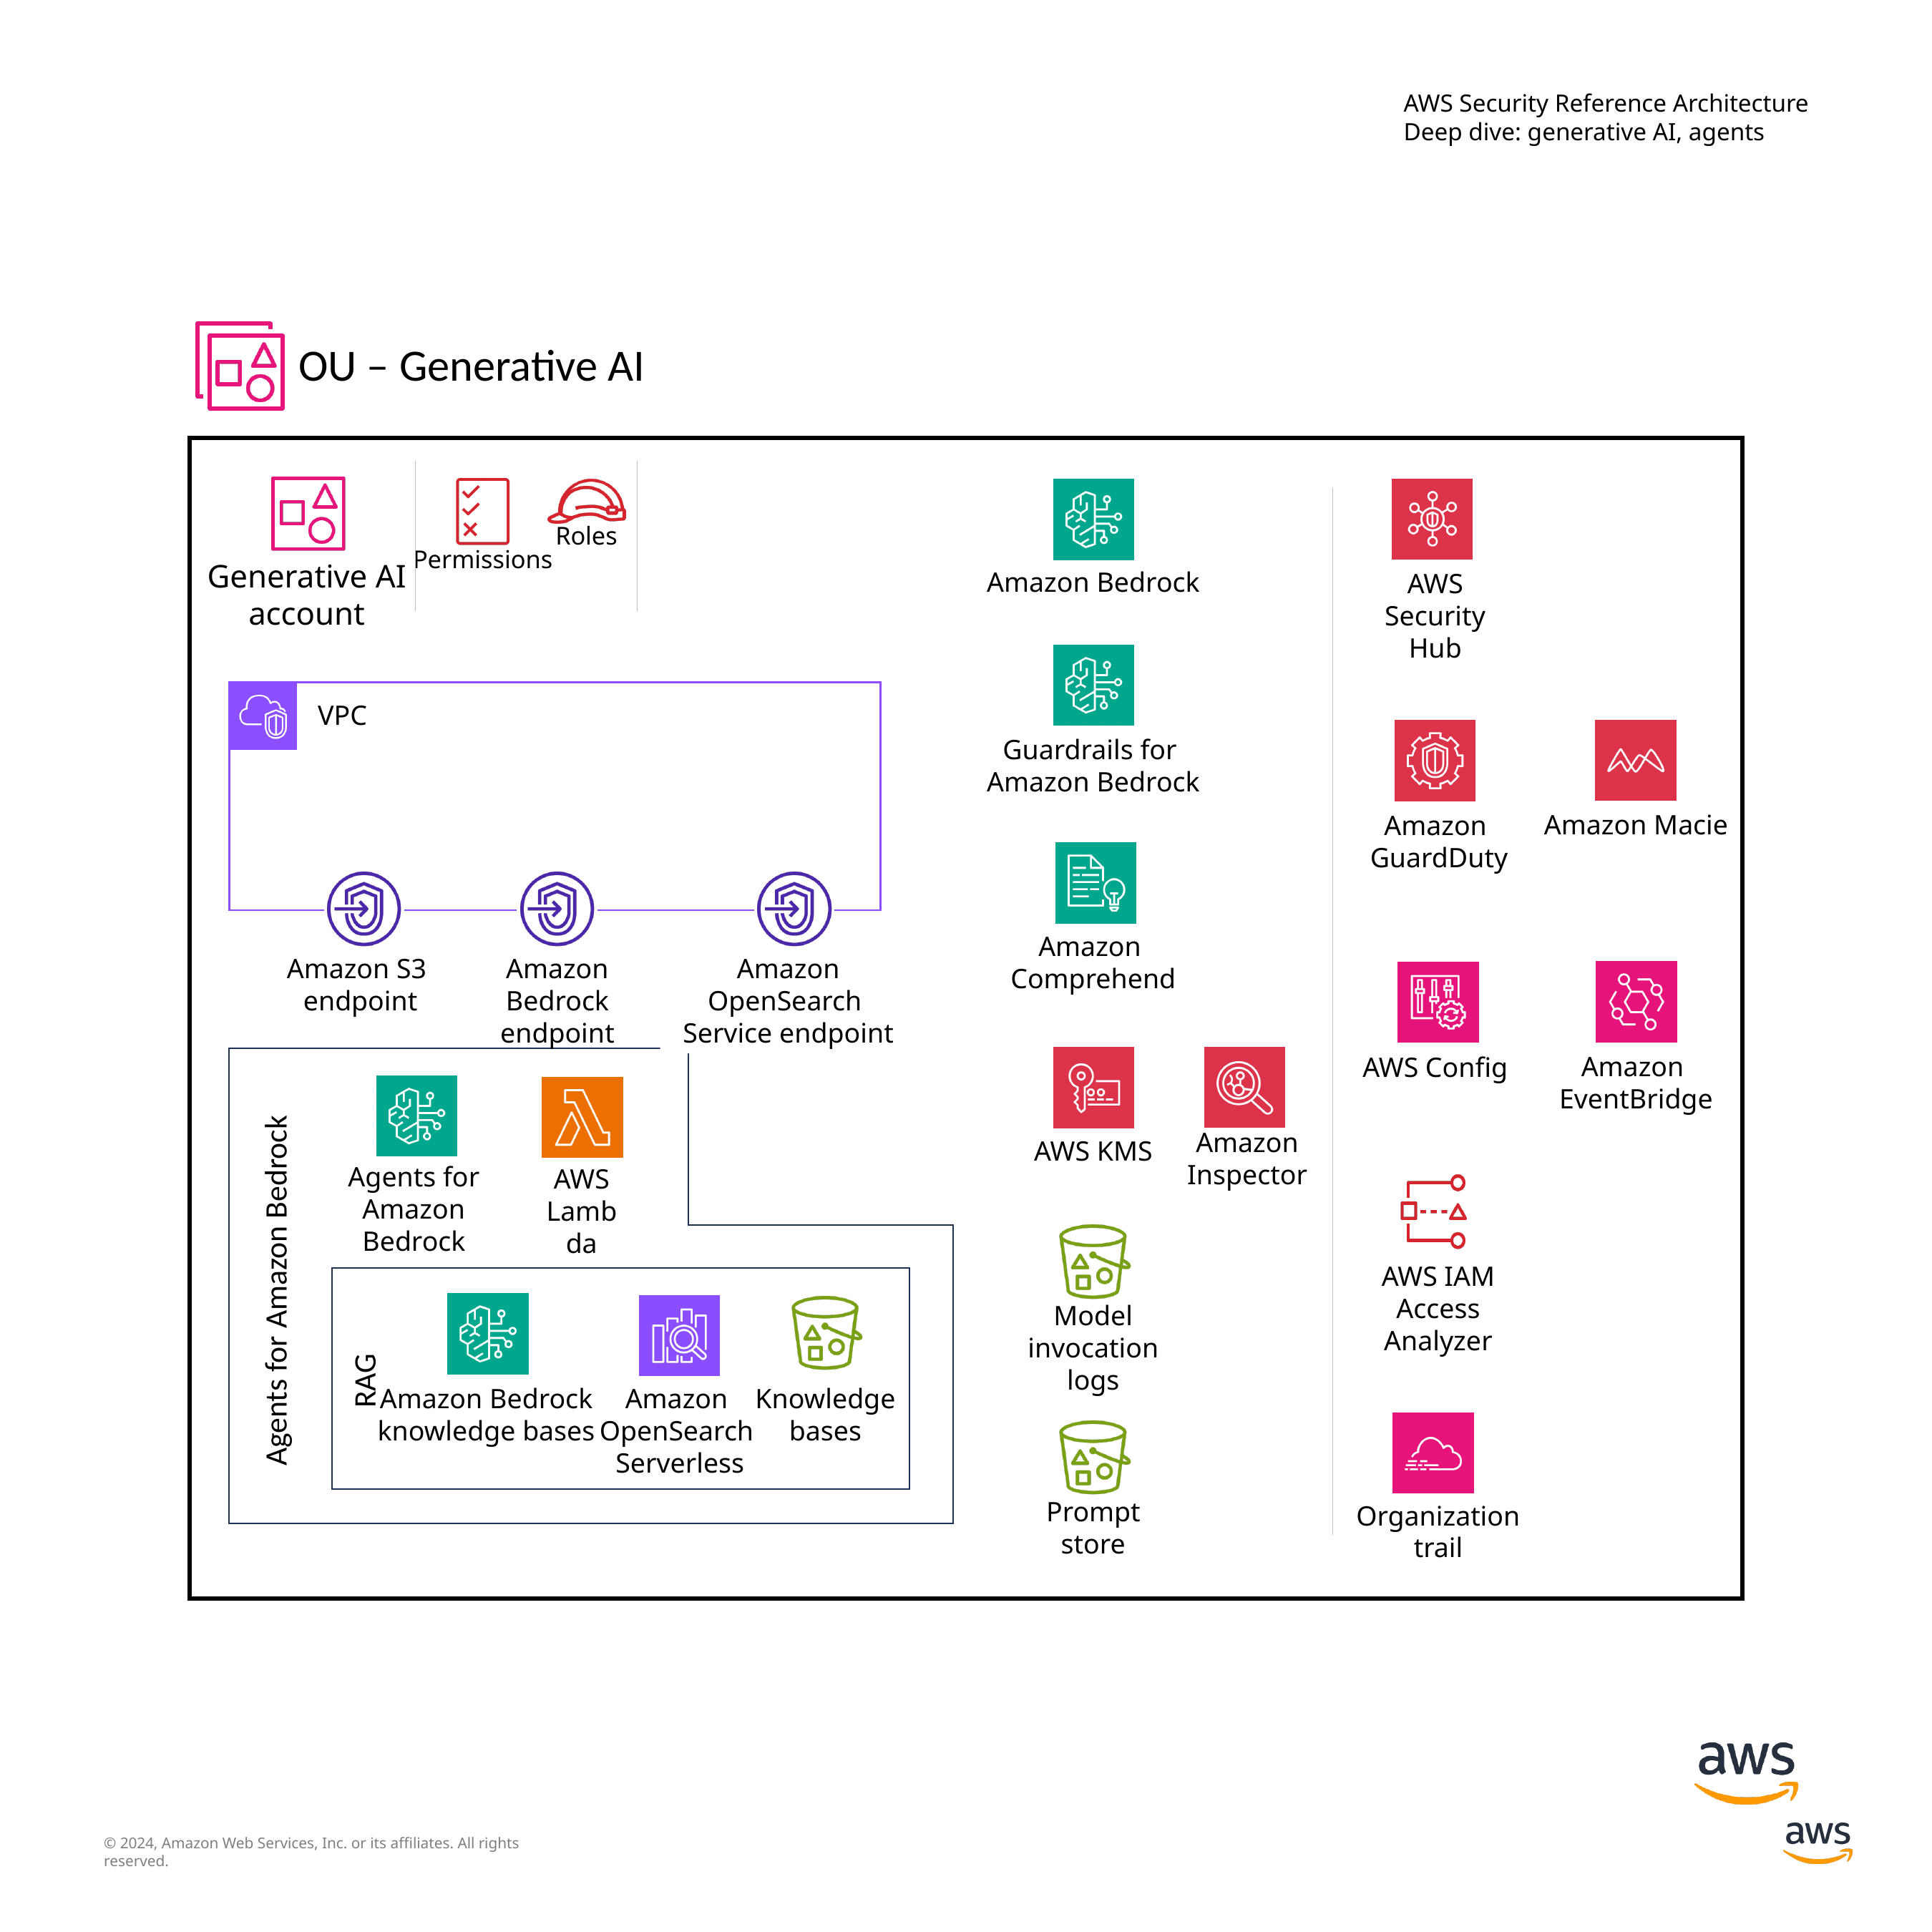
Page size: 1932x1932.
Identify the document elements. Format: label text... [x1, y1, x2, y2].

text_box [452, 868, 660, 1023]
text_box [660, 868, 917, 1023]
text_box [989, 1047, 1197, 1172]
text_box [427, 476, 583, 580]
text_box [1333, 1171, 1544, 1330]
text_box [1340, 962, 1499, 1088]
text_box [960, 842, 1226, 1000]
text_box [892, 645, 1294, 804]
text_box [189, 437, 1743, 1599]
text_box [994, 1417, 1193, 1566]
picture [1783, 1823, 1853, 1864]
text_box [186, 473, 427, 638]
text_box VPC [228, 681, 882, 911]
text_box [1344, 479, 1526, 638]
text_box OU – Generative AI [288, 331, 704, 395]
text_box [269, 868, 452, 1023]
picture [229, 683, 297, 750]
text_box AWS Security Reference Architecture Deep dive: generative AI, agents [1392, 83, 1820, 151]
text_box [1508, 720, 1764, 847]
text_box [1337, 1413, 1540, 1570]
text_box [1306, 720, 1572, 879]
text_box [1499, 961, 1773, 1121]
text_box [229, 1048, 954, 1524]
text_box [994, 1221, 1193, 1370]
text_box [892, 479, 1294, 604]
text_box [530, 460, 643, 556]
picture [1694, 1742, 1798, 1805]
picture [191, 317, 288, 414]
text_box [1128, 1047, 1367, 1196]
